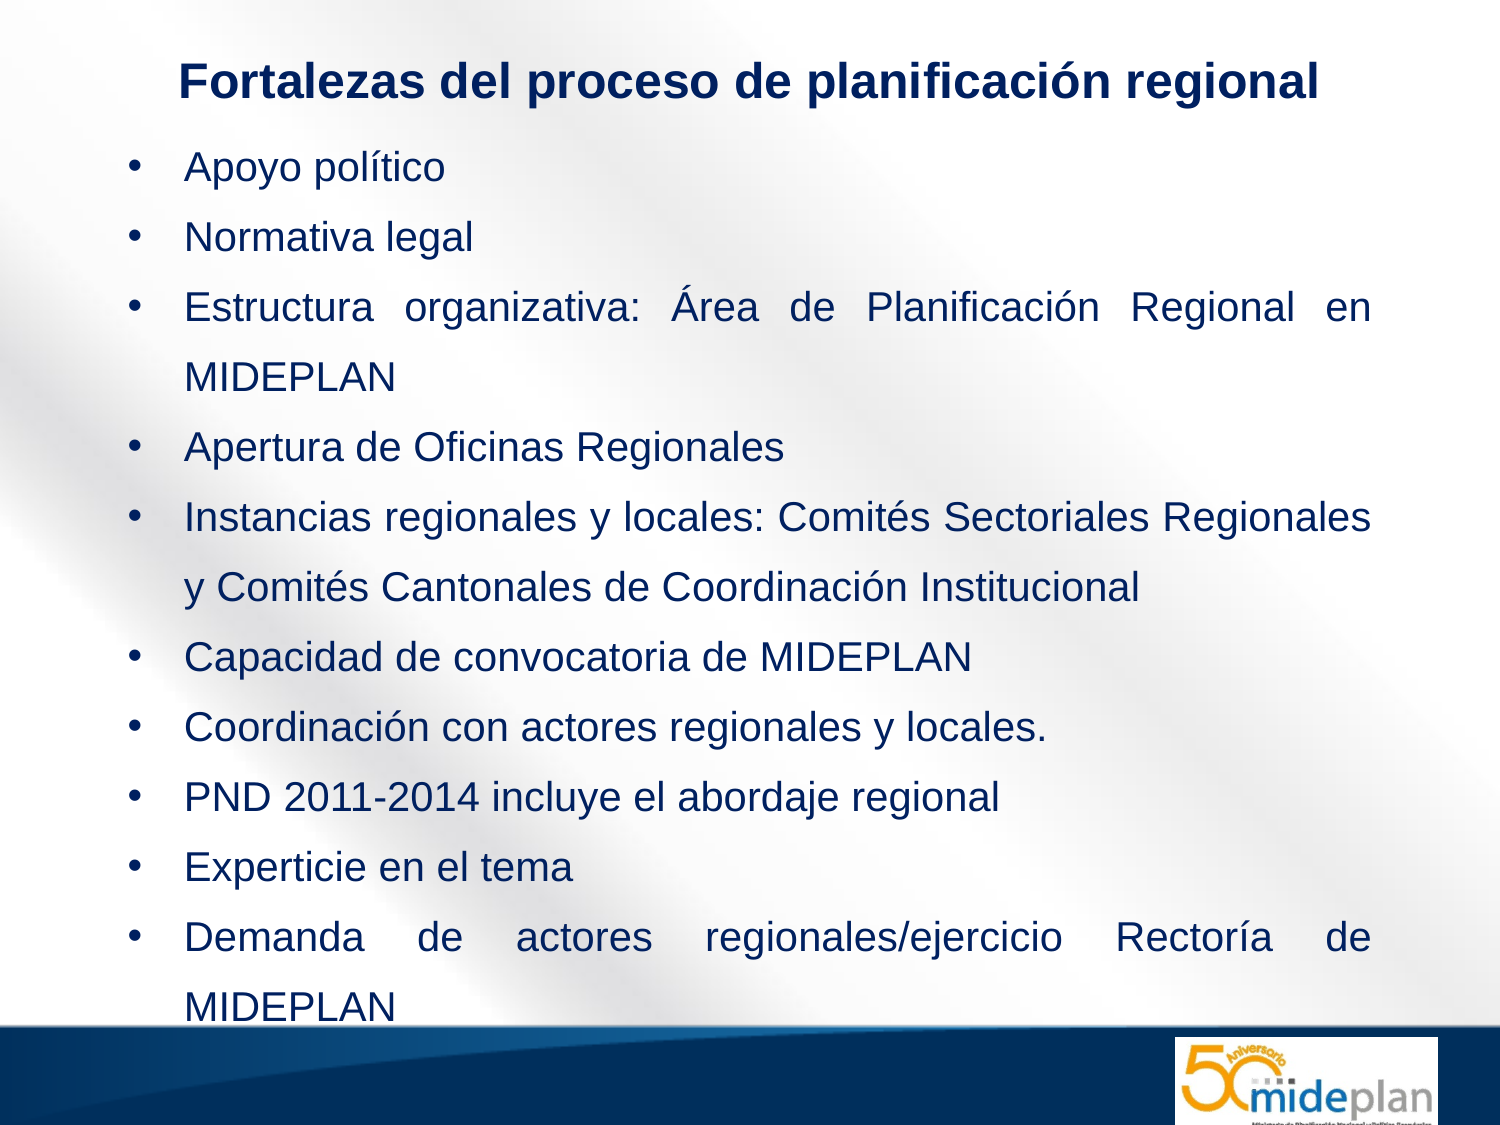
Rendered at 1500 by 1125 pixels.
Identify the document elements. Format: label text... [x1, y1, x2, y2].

picture [0, 0, 1500, 1125]
list Apoyo político Normativa legal Estructura organizativa: Área de Planificación Regional en MIDEPLAN Apertura de Oficinas Regionales Instancias regionales y locales: Comités Sectoriales Regionales y Comités Cantonales de Coordinación Institucional Capacidad de convocatoria de MIDEPLAN Coordinación con actores regionales y locales. PND 2011-2014 incluye el abordaje regional Experticie en el tema Demanda de actores regionales/ejercicio Rectoría de MIDEPLAN [112, 113, 1388, 1026]
title Fortalezas del proceso de planificación regional [74, 44, 1426, 113]
